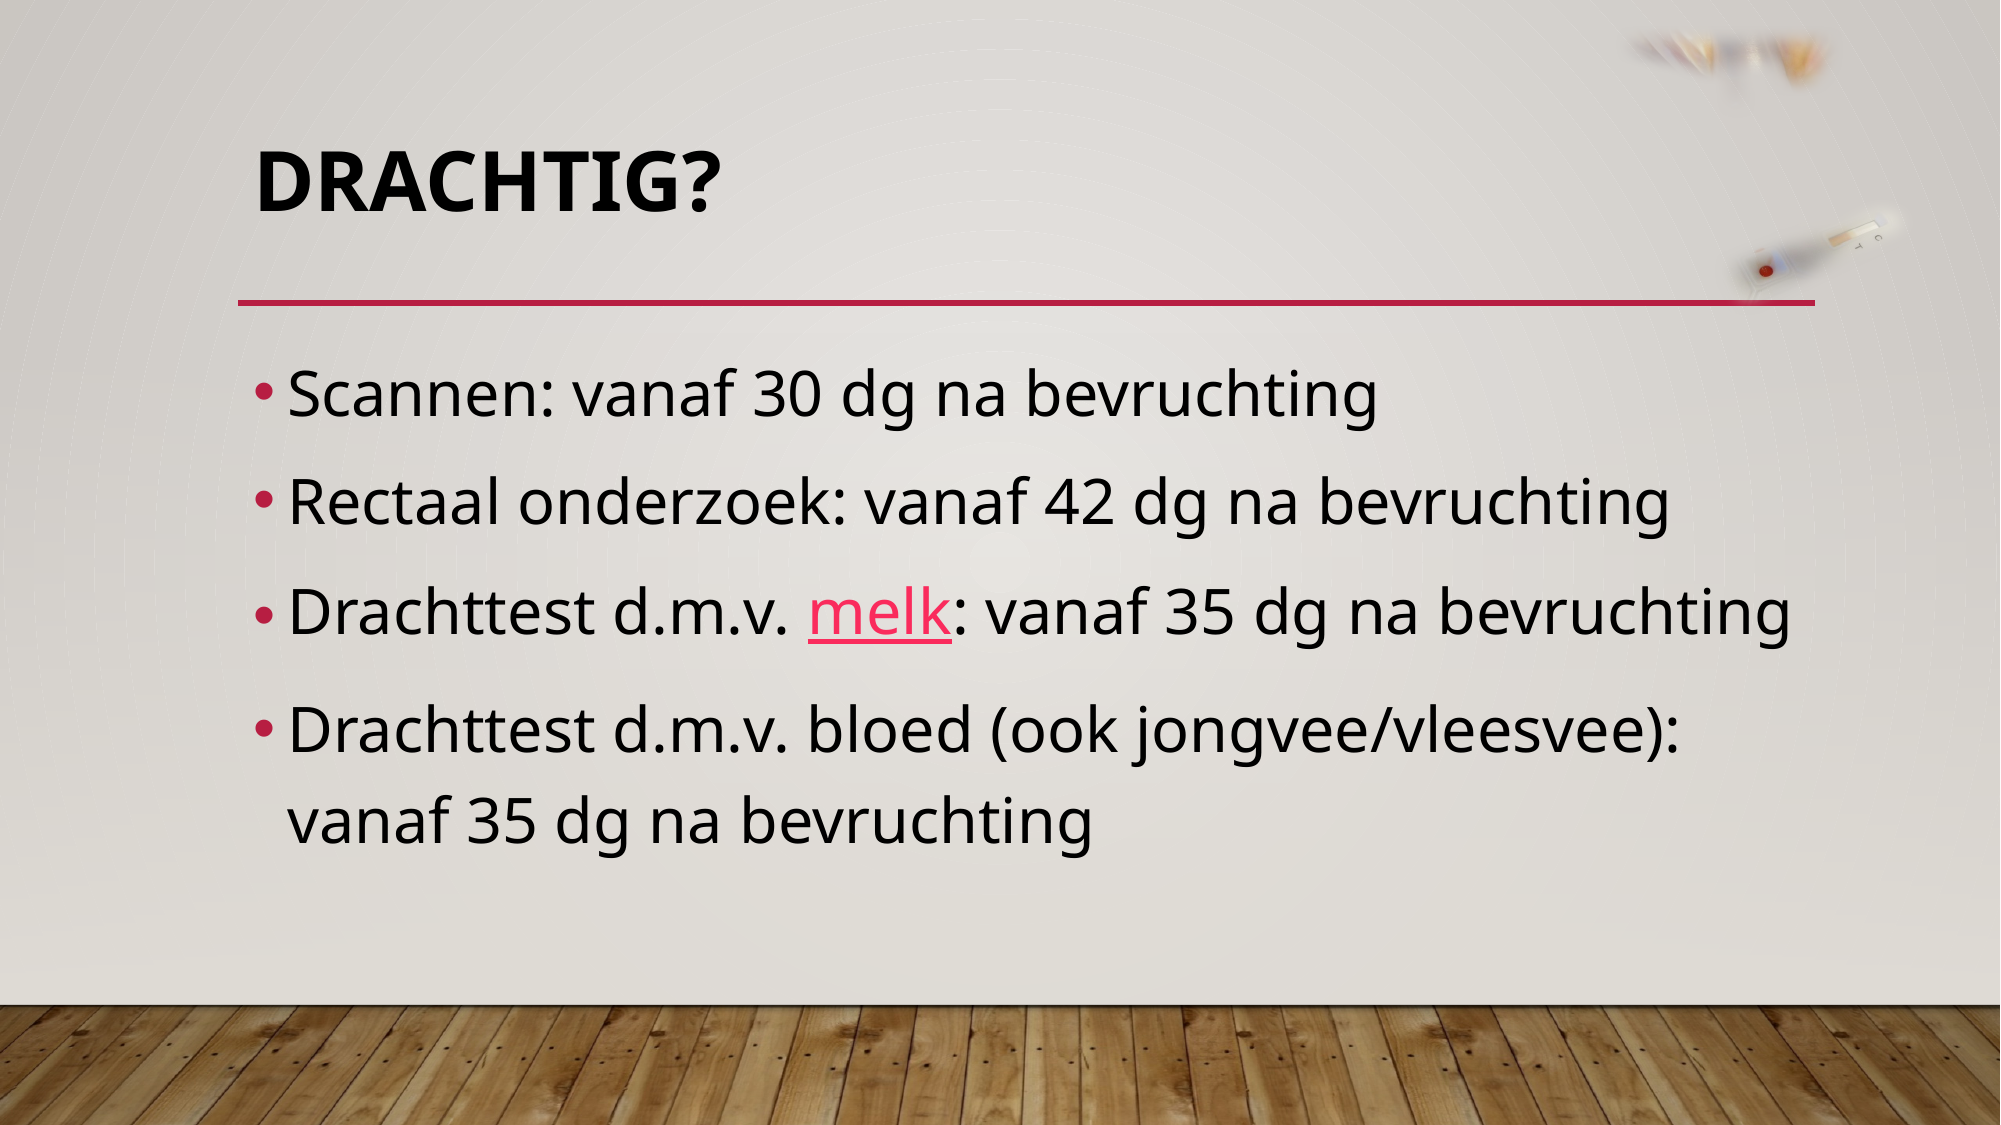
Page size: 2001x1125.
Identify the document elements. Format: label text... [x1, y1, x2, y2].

title Drachtig? [238, 131, 1556, 305]
picture [0, 1005, 2000, 1125]
picture [1556, 24, 1957, 331]
list Scannen: vanaf 30 dg na bevruchting Rectaal onderzoek: vanaf 42 dg na bevruchting Drachttest d.m.v. melk: vanaf 35 dg na bevruchting Drachttest d.m.v. bloed (ook jongvee/vleesvee): vanaf 35 dg na bevruchting [238, 330, 1814, 897]
